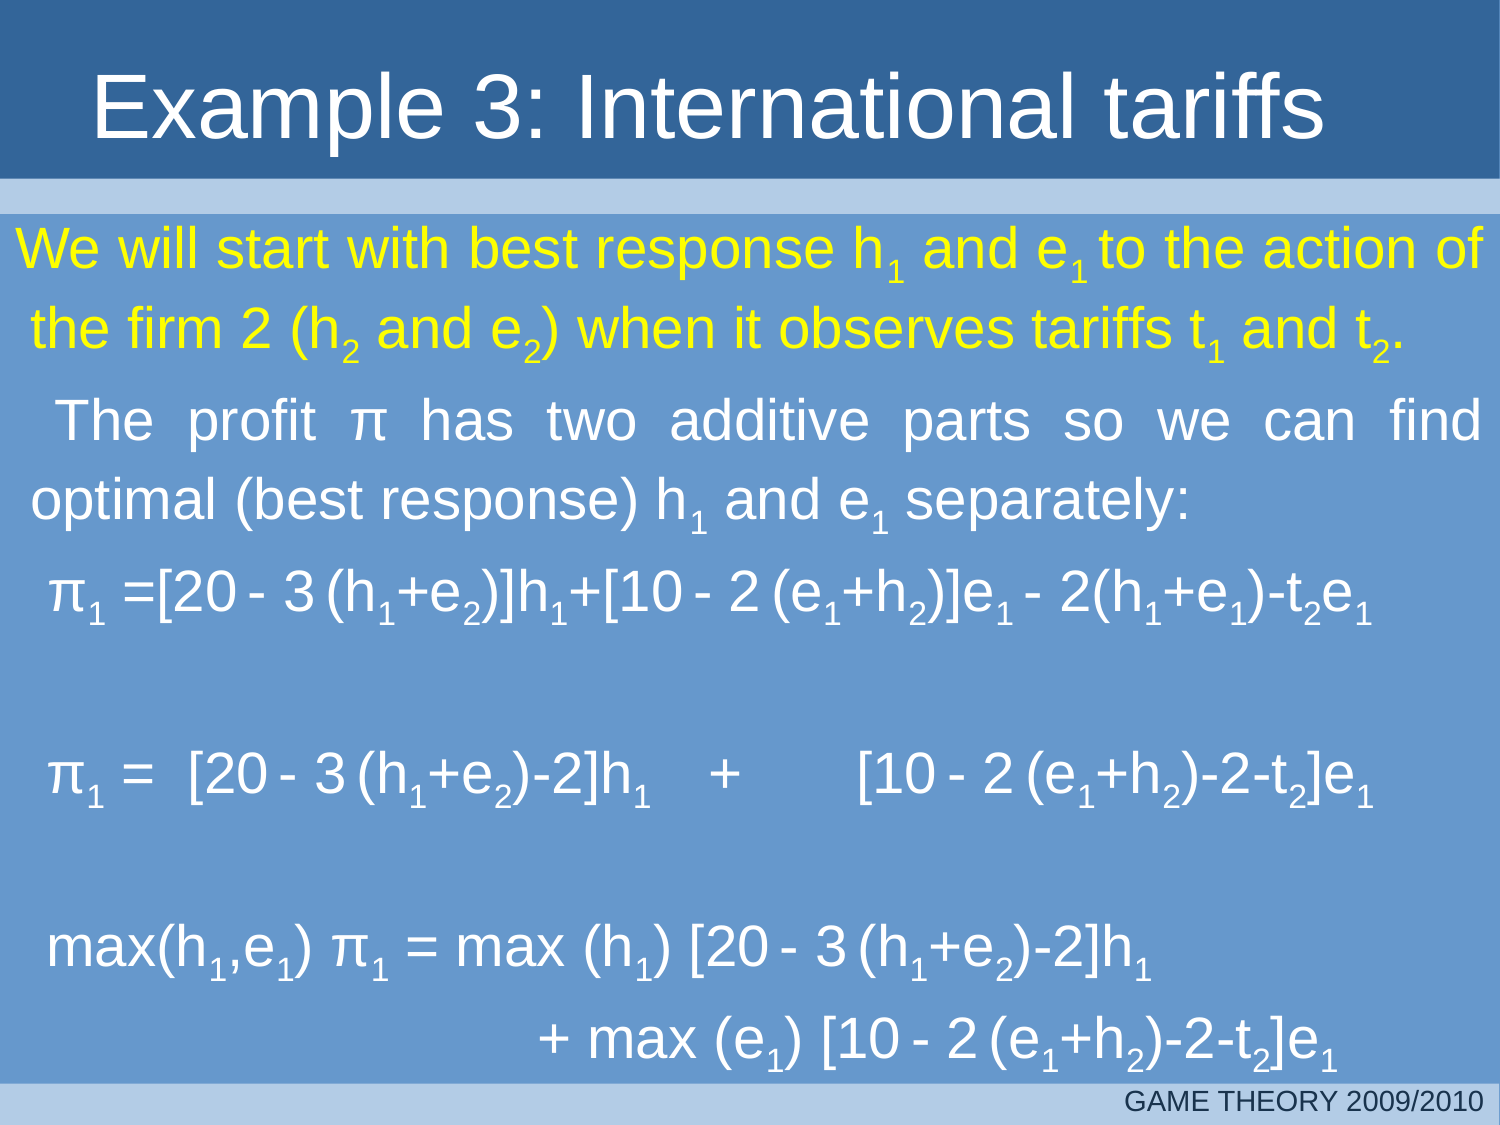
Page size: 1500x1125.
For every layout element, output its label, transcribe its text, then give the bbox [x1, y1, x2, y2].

title Example 3: International tariffs [74, 42, 1436, 162]
list We will start with best response h1 and e1 to the action of the firm 2 (h2 and e2) when it observes tariffs t1 and t2. The profit π has two additive parts so we can find optimal (best response) h1 and e1 separately: π1 =[20 - 3 (h1+e2)]h1+[10 - 2 (e1+h2)]e1 - 2(h1+e1)-t2e1 π1 = [20 - 3 (h1+e2)-2]h1 + [10 - 2 (e1+h2)-2-t2]e1 max(h1,e1) π1 = max (h1) [20 - 3 (h1+e2)-2]h1 + max (e1) [10 - 2 (e1+h2)-2-t2]e1 [0, 202, 1500, 960]
text_box GAME THEORY 2009/2010 [1109, 1075, 1500, 1125]
